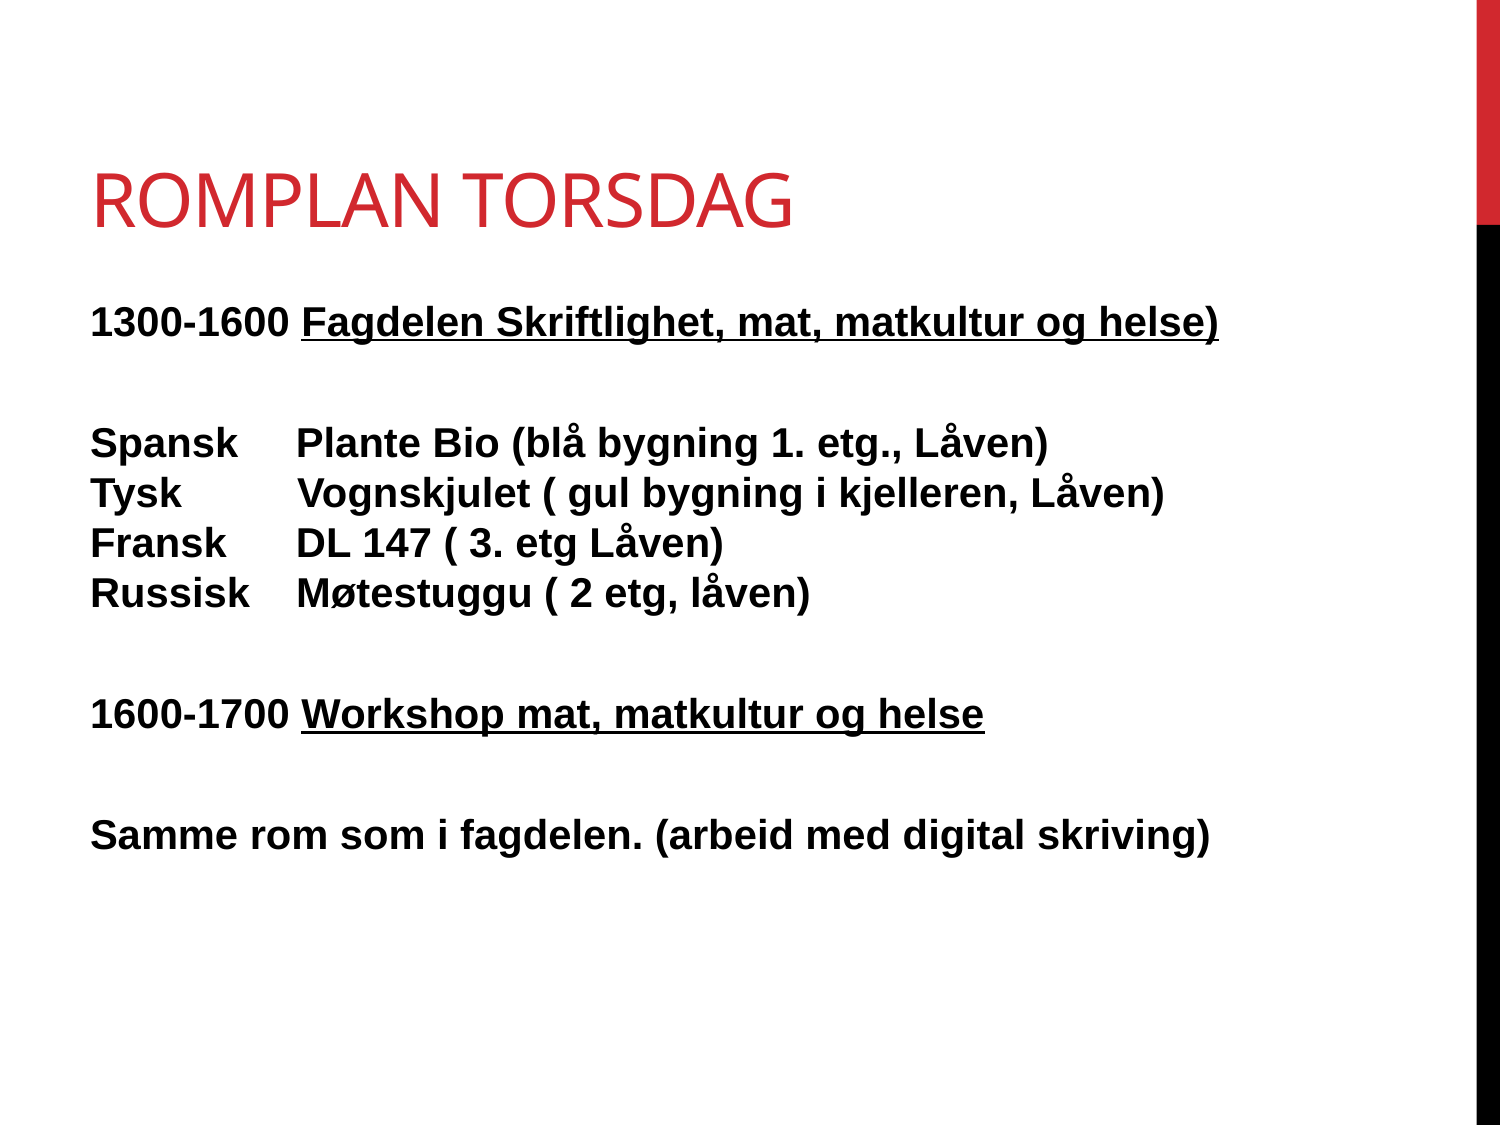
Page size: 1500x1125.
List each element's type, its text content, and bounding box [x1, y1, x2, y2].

title Romplan torsdag [75, 25, 1025, 250]
list 1300-1600 Fagdelen Skriftlighet, mat, matkultur og helse) Spansk Plante Bio (blå bygning 1. etg., Låven) Tysk Vognskjulet ( gul bygning i kjelleren, Låven) Fransk DL 147 ( 3. etg Låven) Russisk Møtestuggu ( 2 etg, låven) 1600-1700 Workshop mat, matkultur og helse Samme rom som i fagdelen. (arbeid med digital skriving) [75, 287, 1325, 1005]
